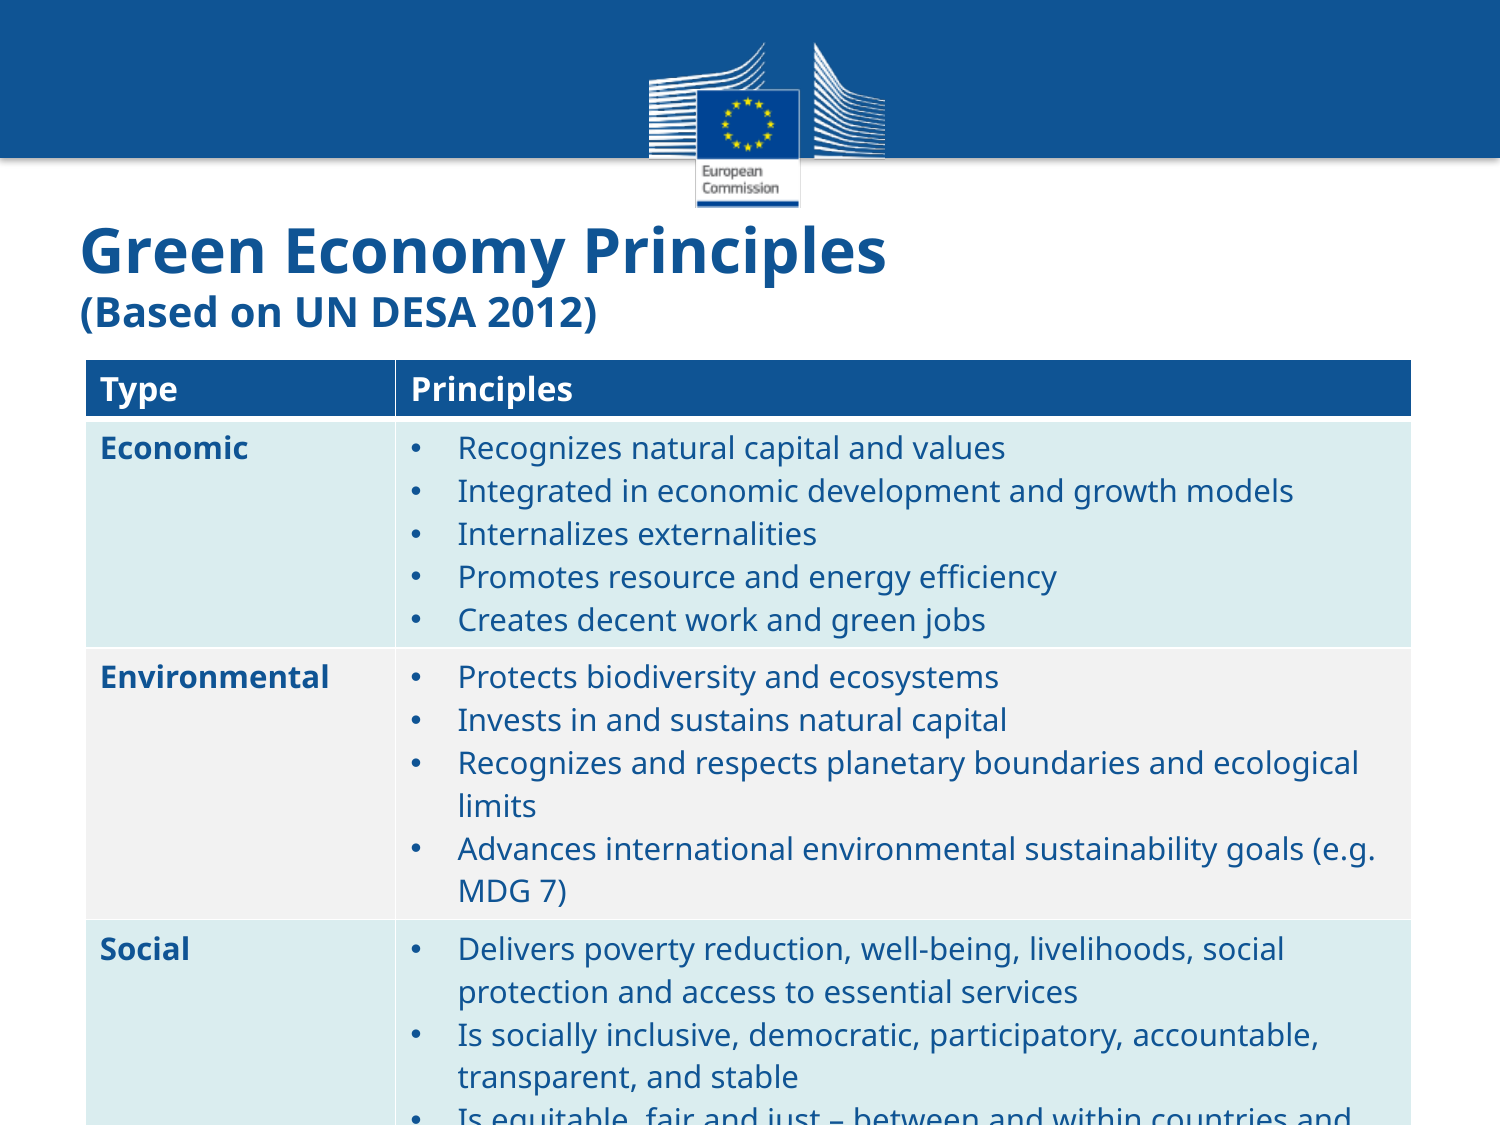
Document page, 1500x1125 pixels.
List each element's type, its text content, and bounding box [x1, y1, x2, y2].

table_cell Environmental [86, 649, 395, 919]
table_cell Social [86, 920, 395, 1125]
table_cell Delivers poverty reduction, well‐being, livelihoods, social protection and access to essential services Is socially inclusive, democratic, participatory, accountable, transparent, and stable Is equitable, fair and just – between and within countries and between generations [396, 920, 1411, 1125]
table_cell Protects biodiversity and ecosystems Invests in and sustains natural capital Recognizes and respects planetary boundaries and ecological limits Advances international environmental sustainability goals (e.g. MDG 7) [396, 649, 1411, 919]
table_header Type [86, 360, 395, 416]
title Green Economy Principles (Based on UN DESA 2012) [64, 196, 1415, 350]
table_header Principles [396, 360, 1411, 416]
table_cell Economic [86, 422, 395, 647]
table_cell Recognizes natural capital and values Integrated in economic development and growth models Internalizes externalities Promotes resource and energy efficiency Creates decent work and green jobs [396, 422, 1411, 647]
picture [649, 42, 885, 196]
